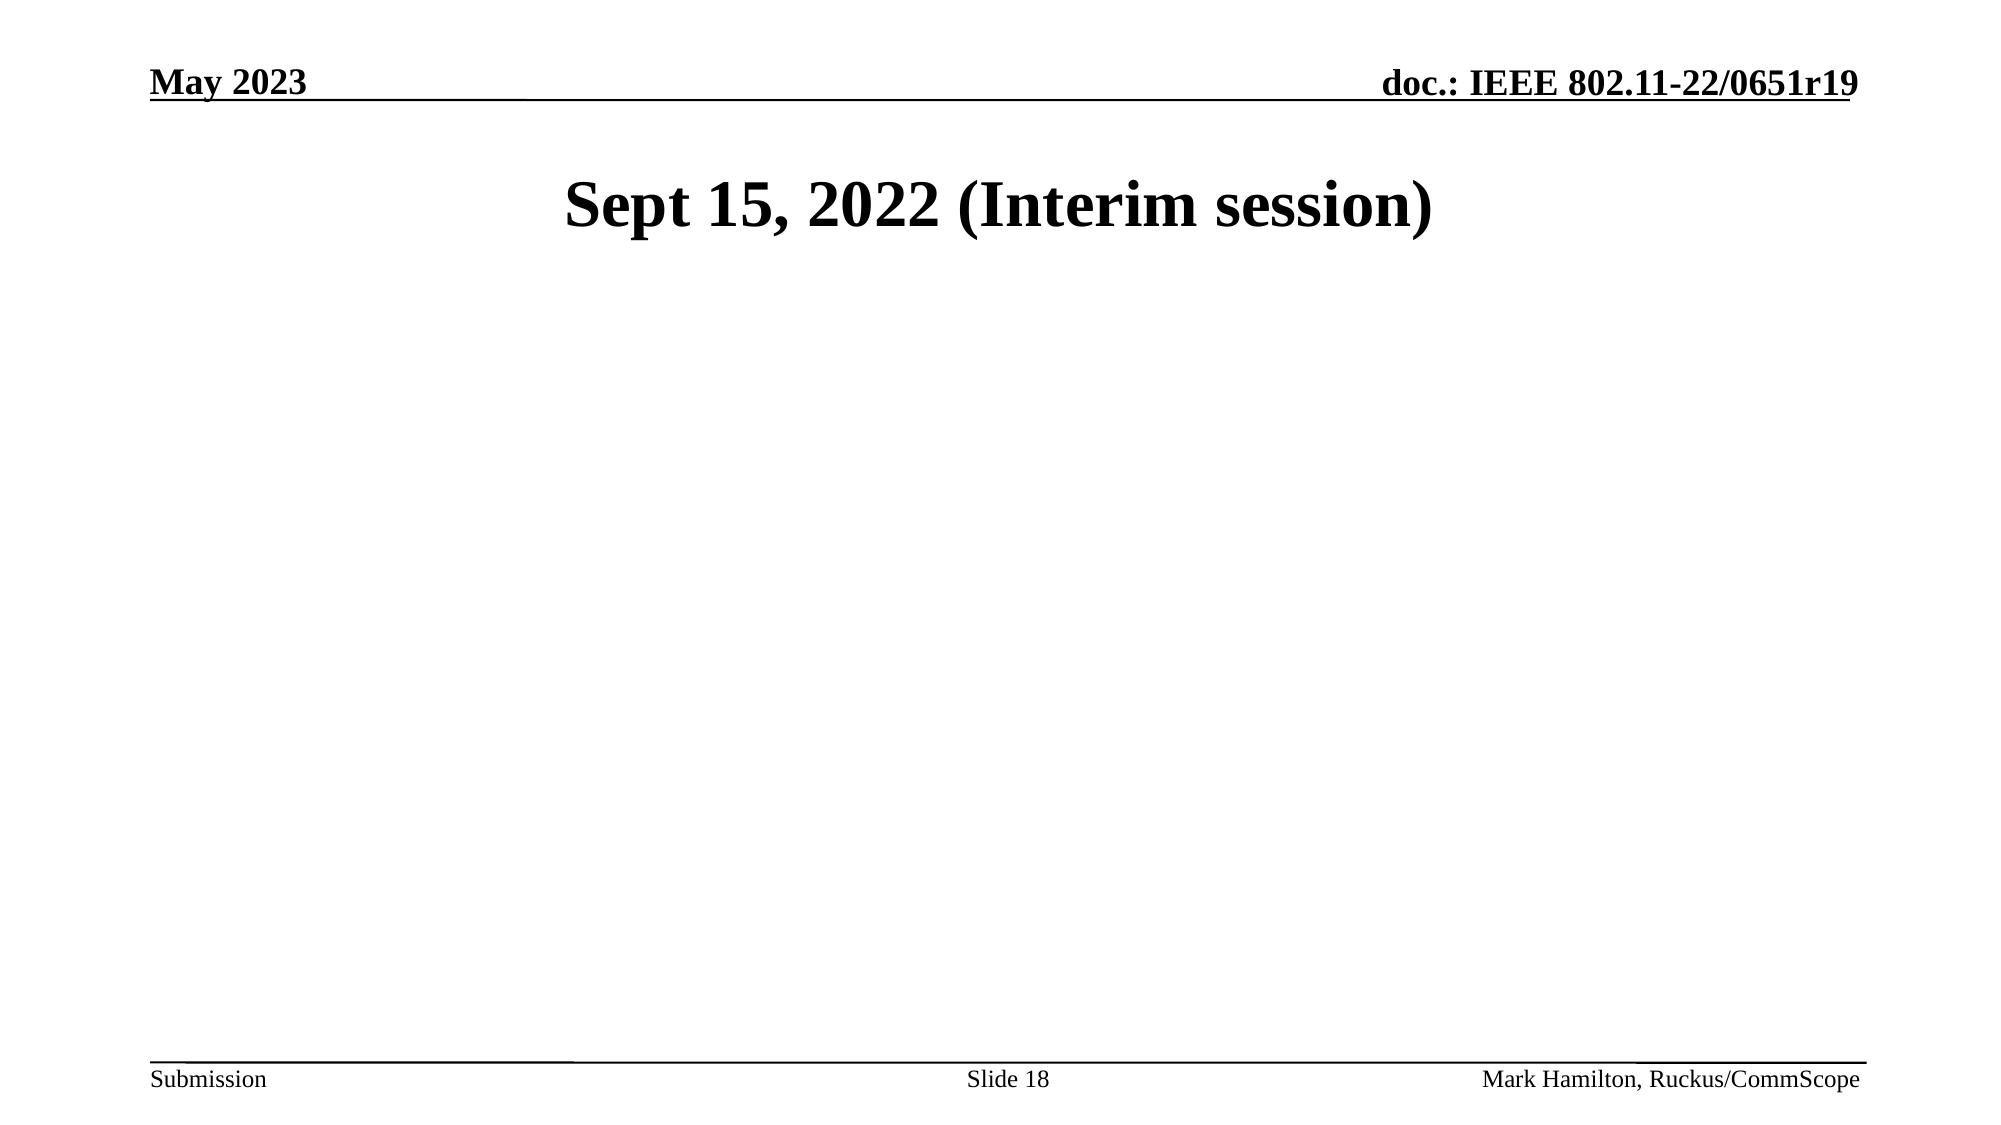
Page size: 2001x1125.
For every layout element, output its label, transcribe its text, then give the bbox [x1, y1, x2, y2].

slide_number Slide 18 [950, 1061, 1067, 1123]
title Sept 15, 2022 (Interim session) [149, 112, 1850, 288]
